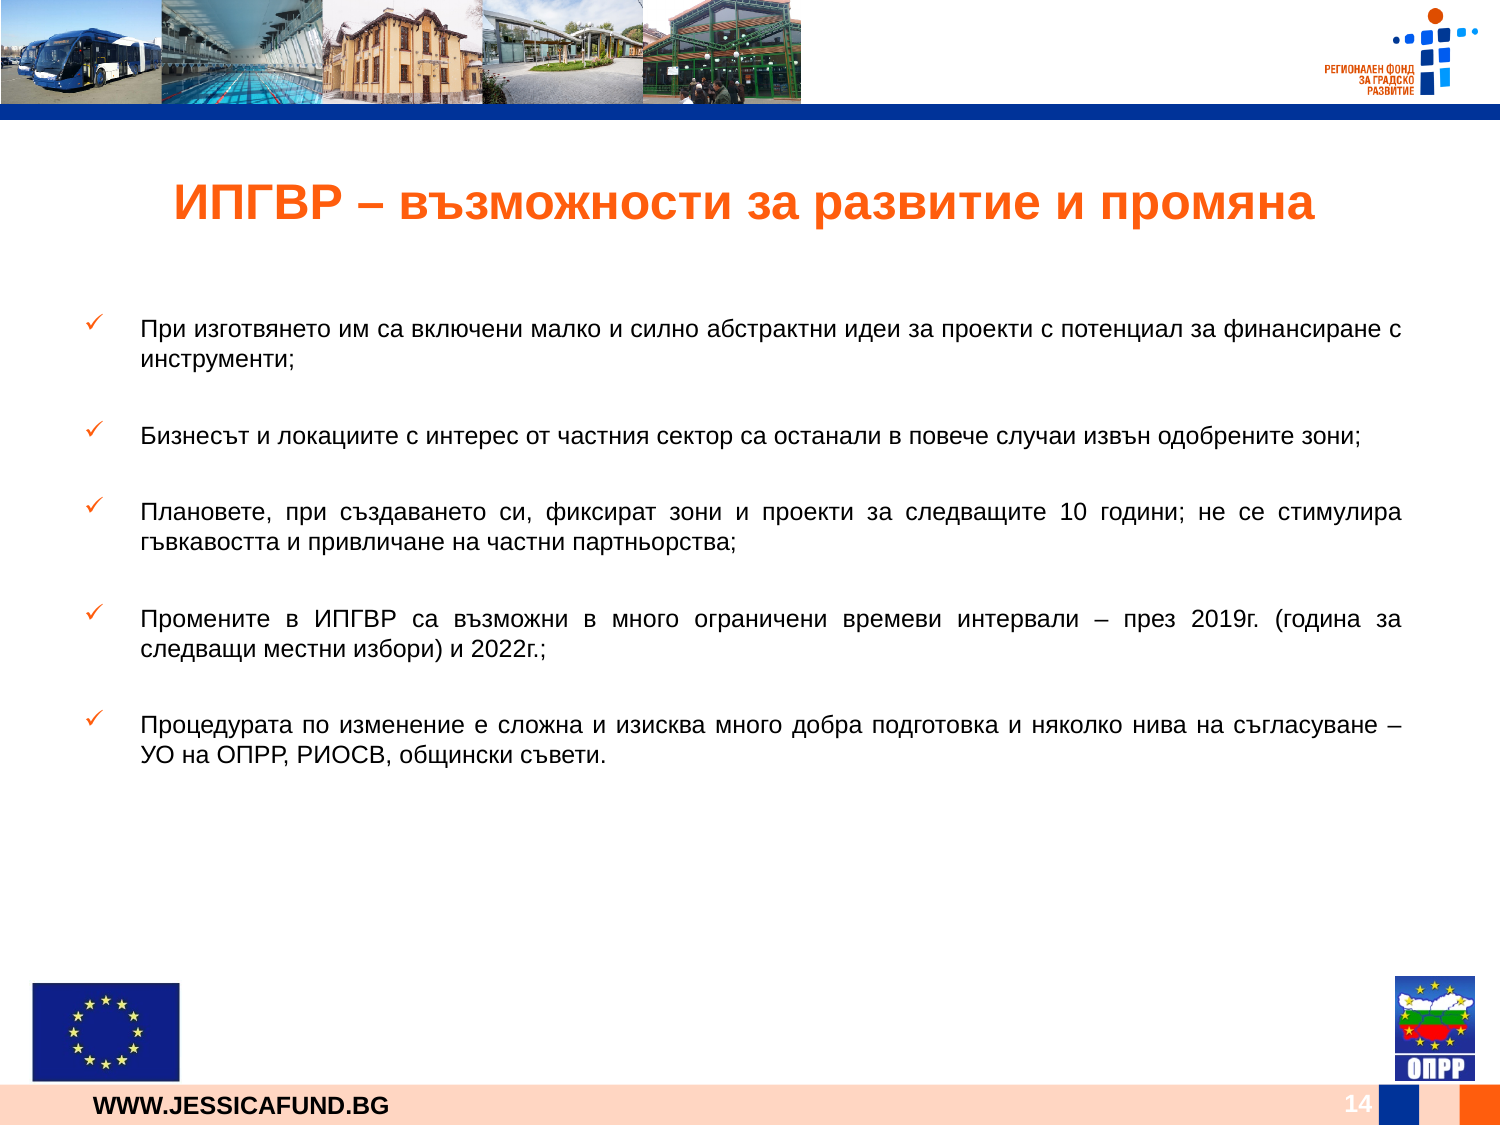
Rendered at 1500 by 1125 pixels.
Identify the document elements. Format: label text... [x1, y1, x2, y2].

picture [1395, 976, 1475, 1081]
list При изготвянето им са включени малко и силно абстрактни идеи за проекти с потенциал за финансиране с инструменти; Бизнесът и локациите с интерес от частния сектор са останали в повече случаи извън одобрените зони; Плановете, при създаването си, фиксират зони и проекти за следващите 10 години; не се стимулира гъвкавостта и привличане на частни партньорства; Промените в ИПГВР са възможни в много ограничени времеви интервали – през 2019г. (година за следващи местни избори) и 2022г.; Процедурата по изменение е сложна и изисква много добра подготовка и няколко нива на съгласуване – УО на ОПРР, РИОСВ, общински съвети. [68, 304, 1420, 950]
picture [0, 0, 801, 104]
title ИПГВР – възможности за развитие и промяна [68, 178, 1420, 222]
picture [1325, 8, 1478, 95]
picture [29, 980, 182, 1084]
